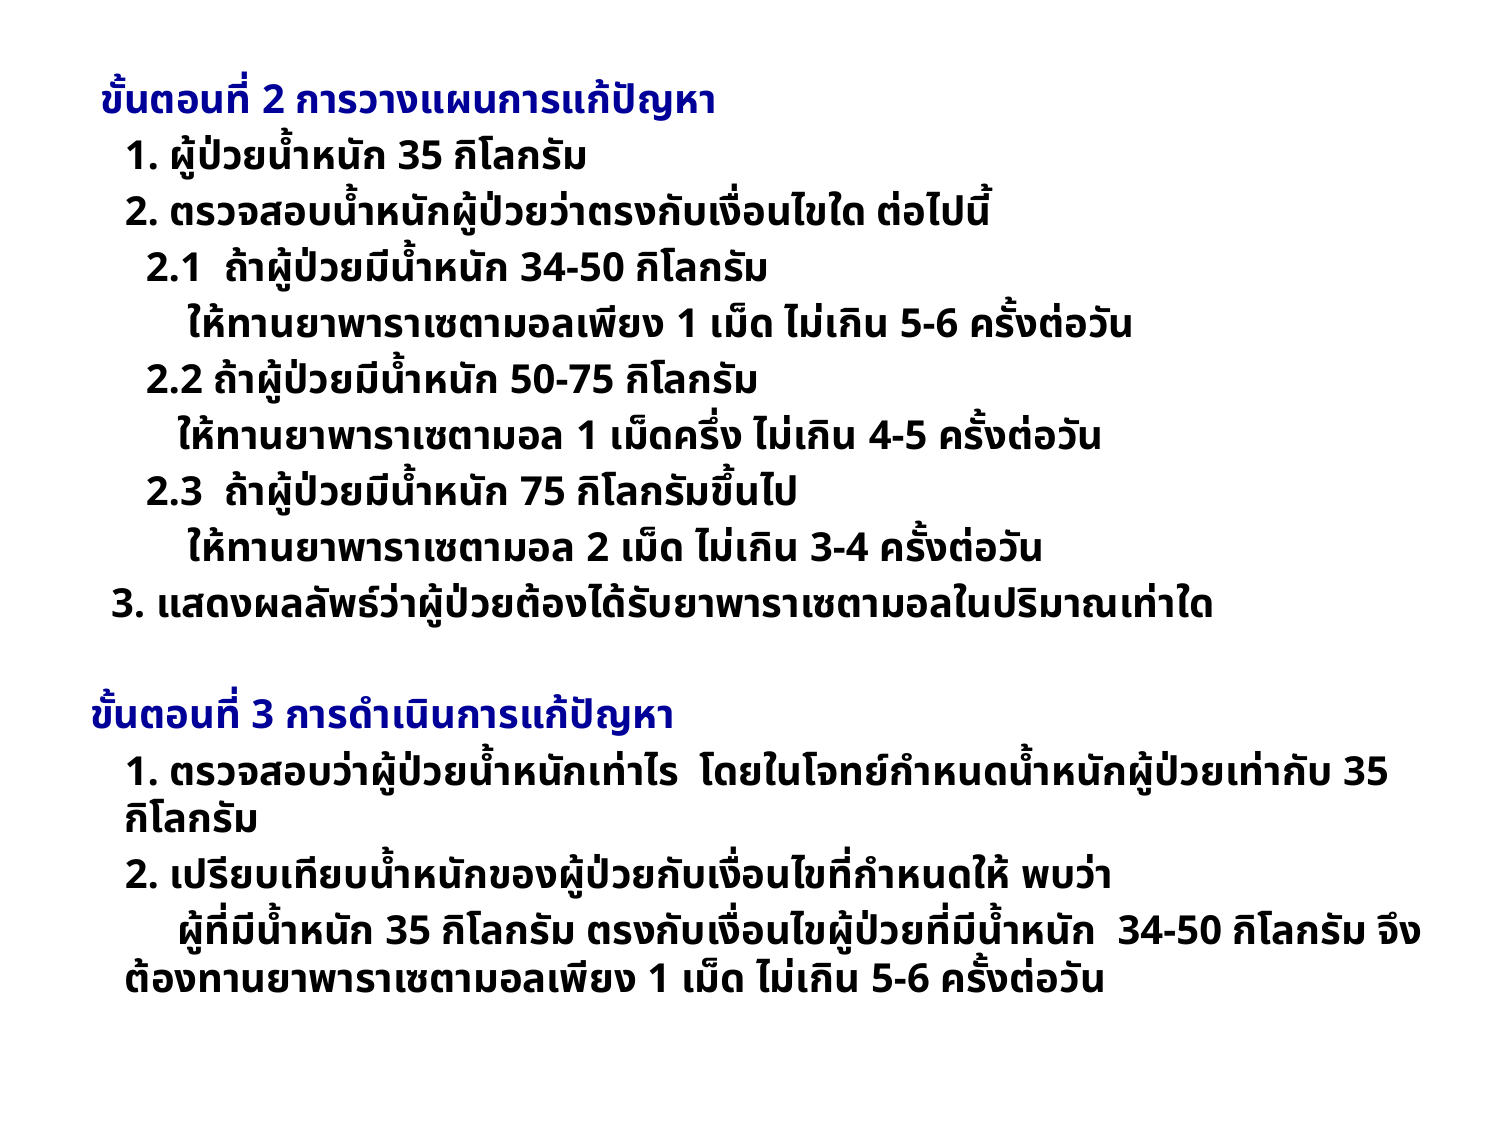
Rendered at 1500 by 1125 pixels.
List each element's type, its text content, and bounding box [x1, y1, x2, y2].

list ขั้นตอนที่ 2 การวางแผนการแก้ปัญหา 1. ผู้ป่วยน้ำหนัก 35 กิโลกรัม 2. ตรวจสอบน้ำหนักผู้ป่วยว่าตรงกับเงื่อนไขใด ต่อไปนี้ 2.1 ถ้าผู้ป่วยมีน้ำหนัก 34-50 กิโลกรัม ให้ทานยาพาราเซตามอลเพียง 1 เม็ด ไม่เกิน 5-6 ครั้งต่อวัน 2.2 ถ้าผู้ป่วยมีน้ำหนัก 50-75 กิโลกรัม ให้ทานยาพาราเซตามอล 1 เม็ดครึ่ง ไม่เกิน 4-5 ครั้งต่อวัน 2.3 ถ้าผู้ป่วยมีน้ำหนัก 75 กิโลกรัมขึ้นไป ให้ทานยาพาราเซตามอล 2 เม็ด ไม่เกิน 3-4 ครั้งต่อวัน 3. แสดงผลลัพธ์ว่าผู้ป่วยต้องได้รับยาพาราเซตามอลในปริมาณเท่าใด ขั้นตอนที่ 3 การดำเนินการแก้ปัญหา 1. ตรวจสอบว่าผู้ป่วยน้ำหนักเท่าไร โดยในโจทย์กำหนดน้ำหนักผู้ป่วยเท่ากับ 35 กิโลกรัม 2. เปรียบเทียบน้ำหนักของผู้ป่วยกับเงื่อนไขที่กำหนดให้ พบว่า ผู้ที่มีน้ำหนัก 35 กิโลกรัม ตรงกับเงื่อนไขผู้ป่วยที่มีน้ำหนัก 34-50 กิโลกรัม จึงต้องทานยาพาราเซตามอลเพียง 1 เม็ด ไม่เกิน 5-6 ครั้งต่อวัน [75, 66, 1459, 1071]
